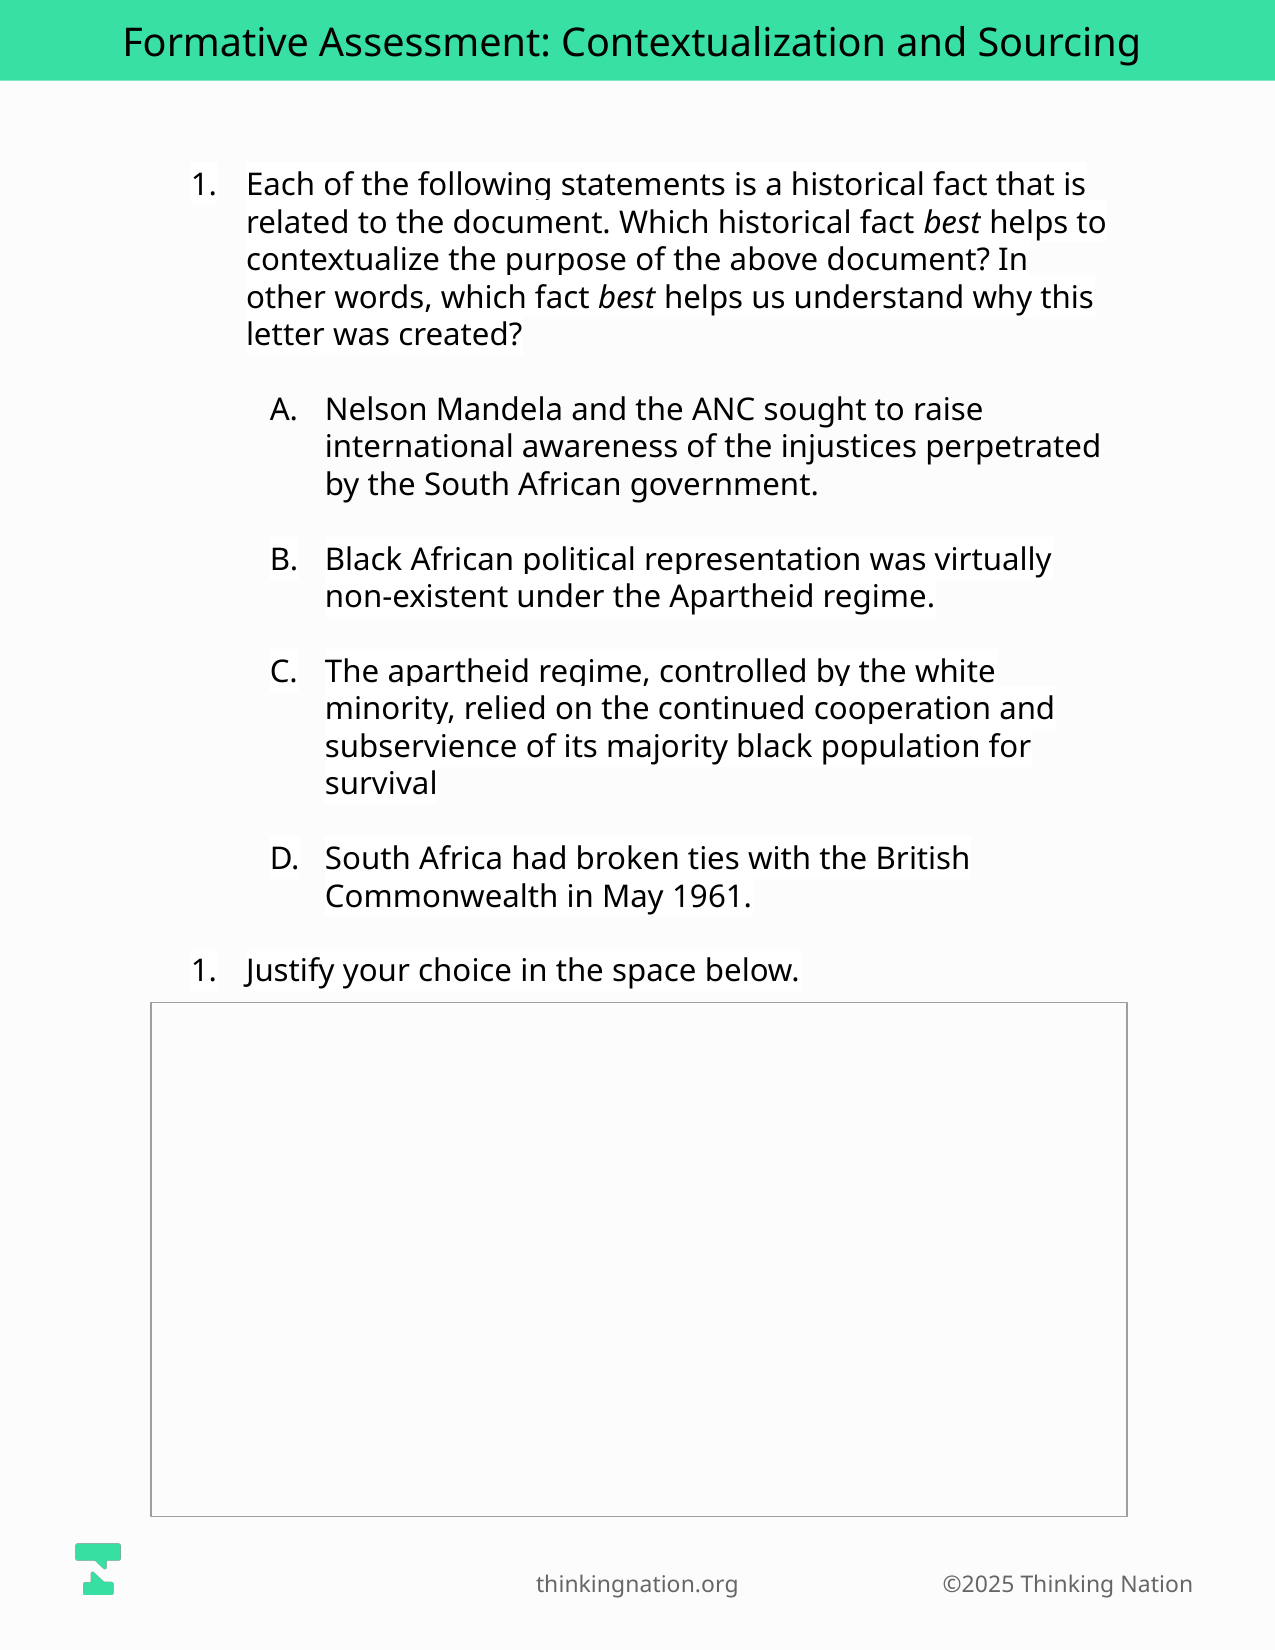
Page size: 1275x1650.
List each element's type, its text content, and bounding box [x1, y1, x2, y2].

text_box ©2025 Thinking Nation [907, 1553, 1210, 1605]
text_box [150, 1002, 1127, 1517]
text_box Formative Assessment: Contextualization and Sourcing [0, 0, 1275, 81]
picture [62, 1533, 134, 1605]
text_box Each of the following statements is a historical fact that is related to the document. Which historical fact best helps to contextualize the purpose of the above document? In other words, which fact best helps us understand why this letter was created? Nelson Mandela and the ANC sought to raise international awareness of the injustices perpetrated by the South African government. Black African political representation was virtually non-existent under the Apartheid regime. The apartheid regime, controlled by the white minority, relied on the continued cooperation and subservience of its majority black population for survival South Africa had broken ties with the British Commonwealth in May 1961. Justify your choice in the space below. [150, 148, 1127, 1002]
text_box thinkingnation.org [486, 1553, 789, 1605]
